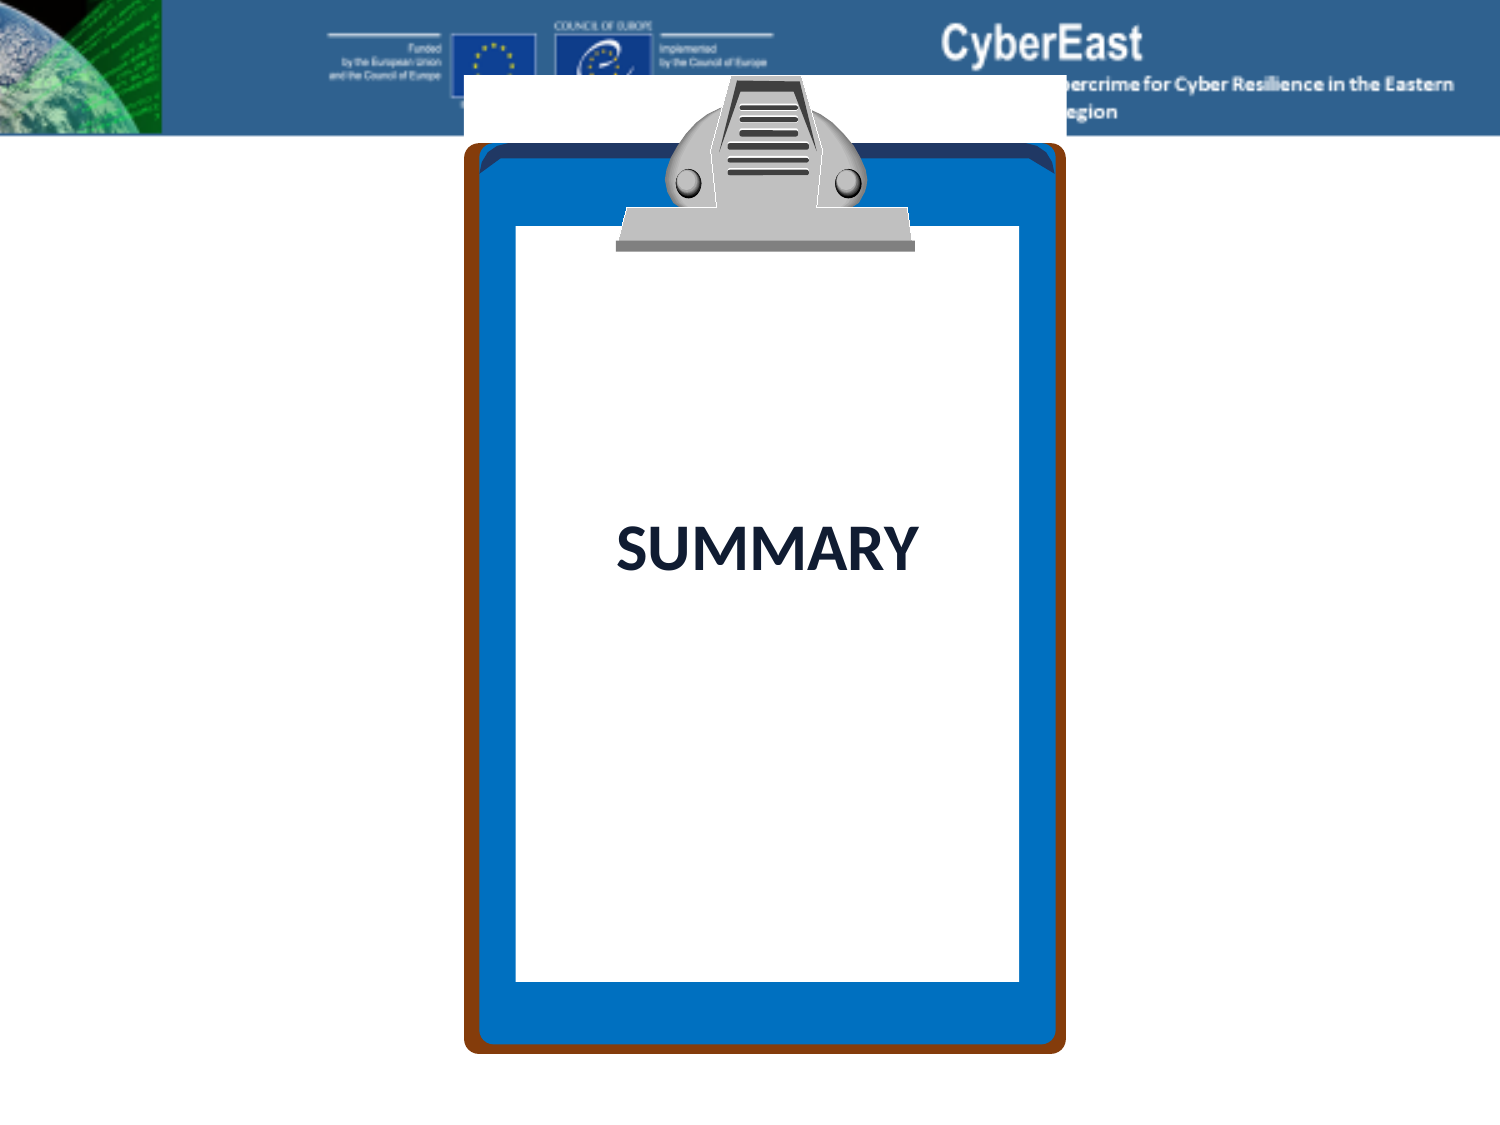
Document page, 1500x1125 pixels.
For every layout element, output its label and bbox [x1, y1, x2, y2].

text_box [463, 74, 1067, 1056]
picture [0, 0, 1500, 1125]
